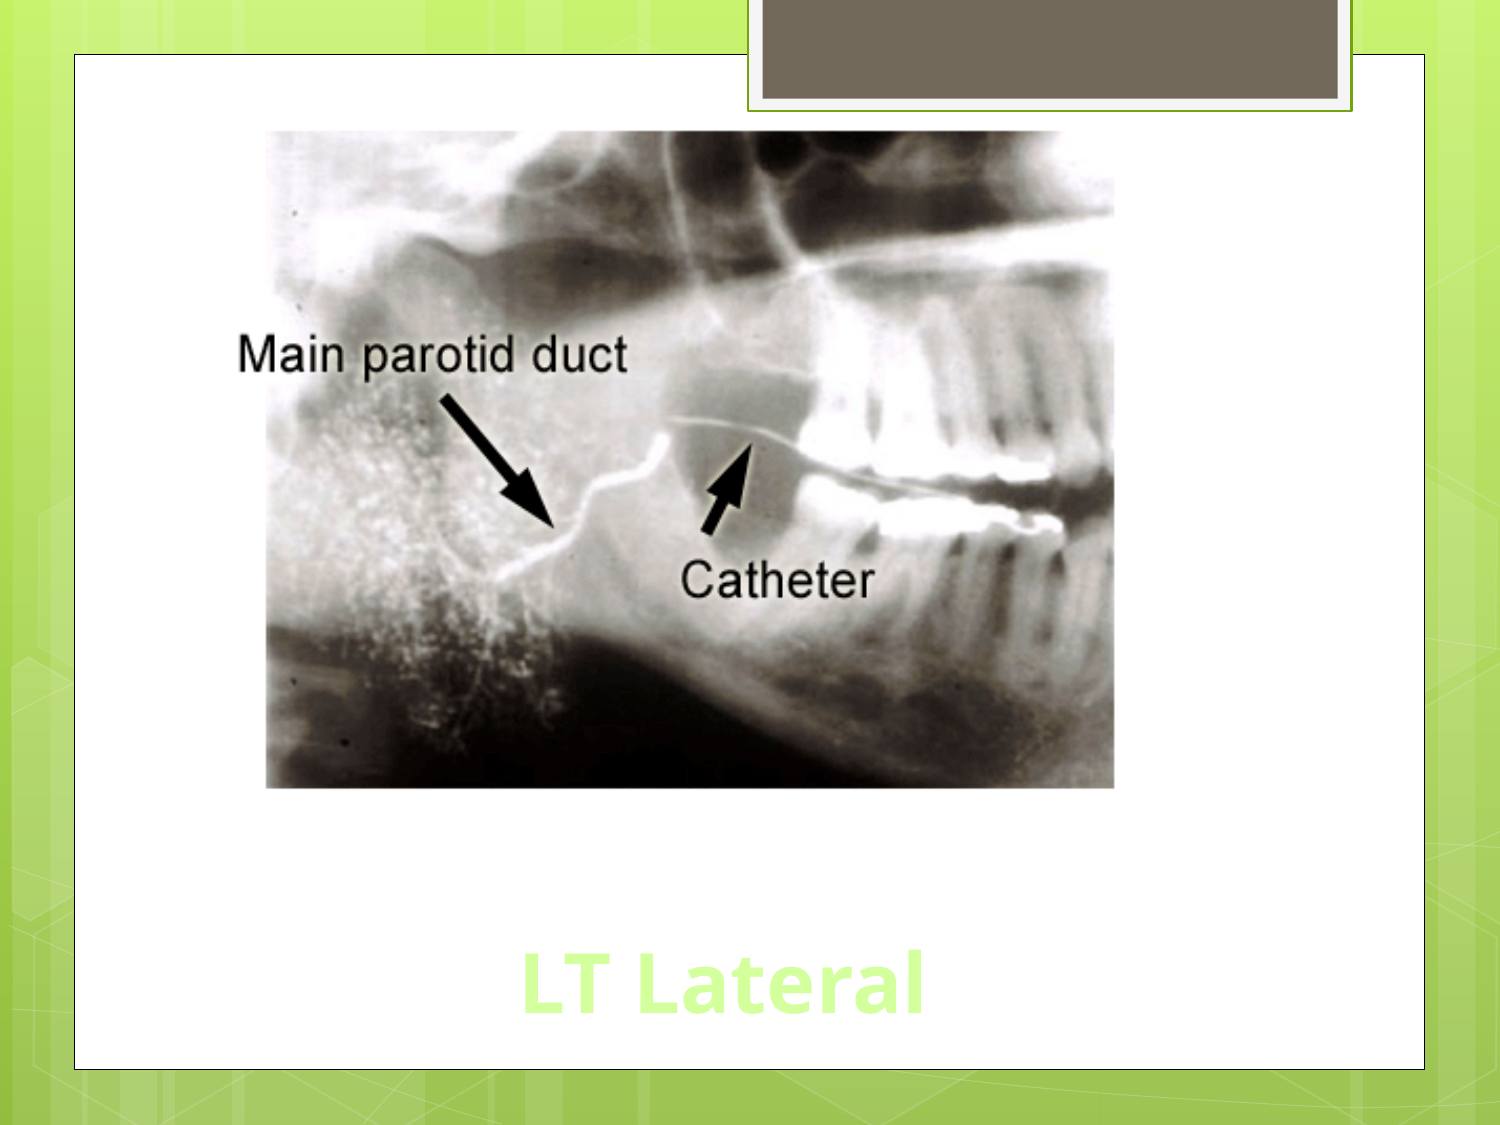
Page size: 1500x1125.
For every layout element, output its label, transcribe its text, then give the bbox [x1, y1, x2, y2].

picture [212, 112, 1163, 813]
title LT Lateral [99, 849, 1326, 1038]
